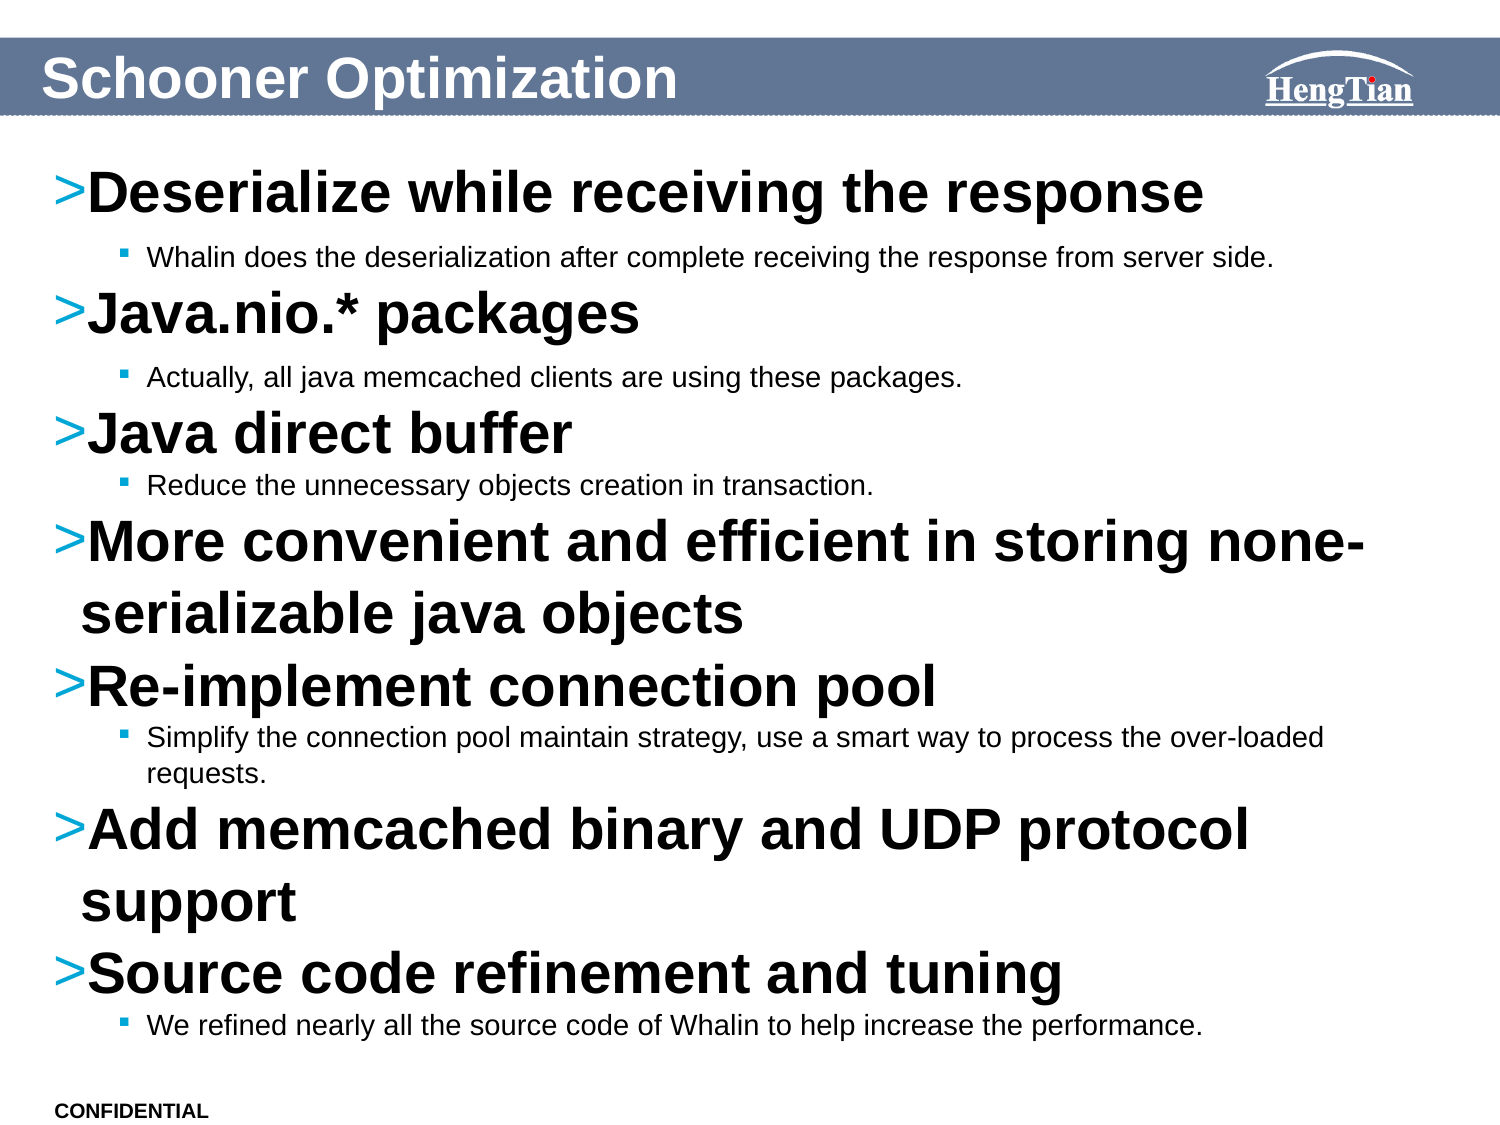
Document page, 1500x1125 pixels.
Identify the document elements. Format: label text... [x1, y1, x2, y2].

title Schooner Optimization [40, 50, 1397, 113]
picture [1210, 31, 1453, 150]
list Deserialize while receiving the response Whalin does the deserialization after complete receiving the response from server side. Java.nio.* packages Actually, all java memcached clients are using these packages. Java direct buffer Reduce the unnecessary objects creation in transaction. More convenient and efficient in storing none-serializable java objects Re-implement connection pool Simplify the connection pool maintain strategy, use a smart way to process the over-loaded requests. Add memcached binary and UDP protocol support Source code refinement and tuning We refined nearly all the source code of Whalin to help increase the performance. [52, 152, 1409, 1032]
